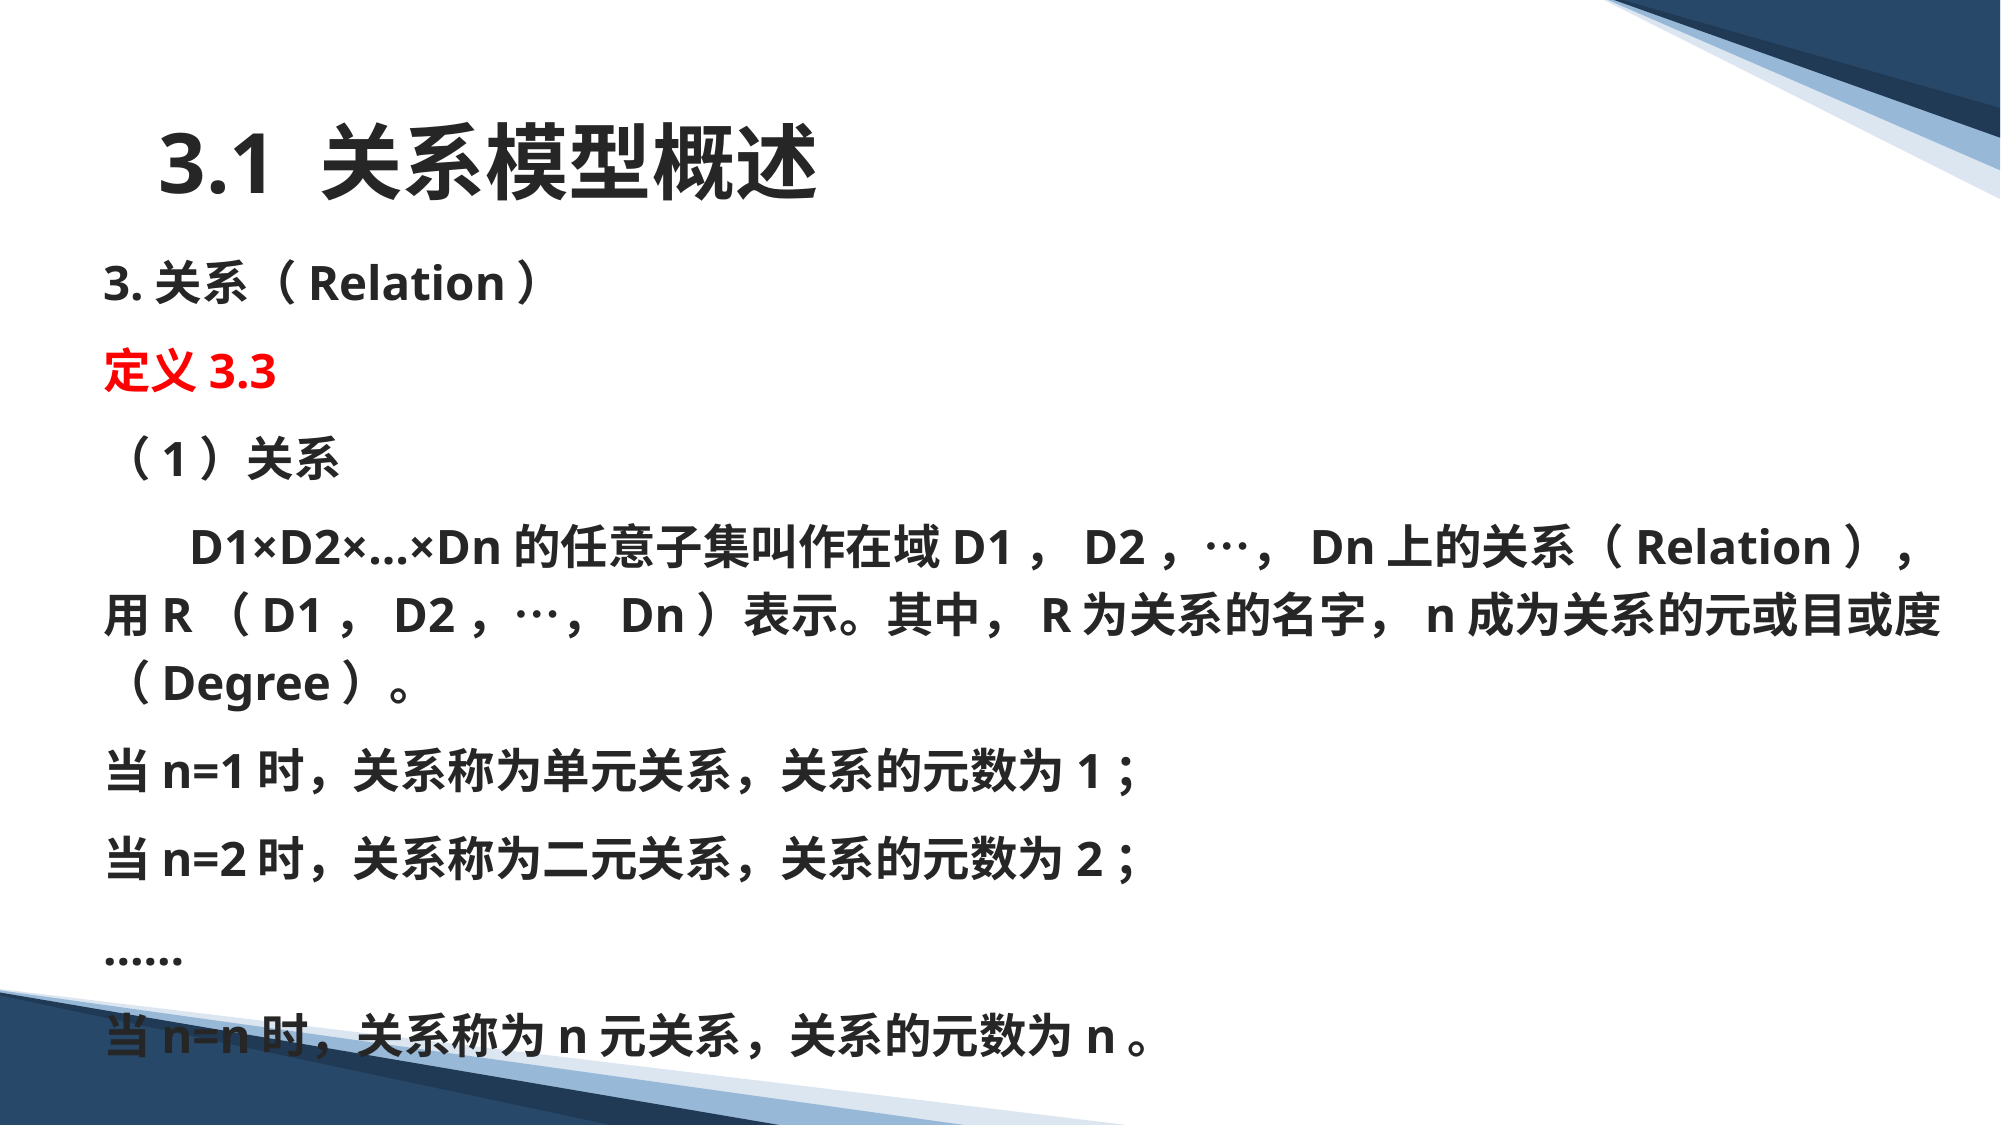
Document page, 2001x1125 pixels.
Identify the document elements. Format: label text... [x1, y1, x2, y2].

title 3.1 关系模型概述 [143, 0, 1857, 219]
list 3.关系（Relation） 定义3.3 （1）关系 D1×D2×…×Dn的任意子集叫作在域D1，D2，…，Dn上的关系（Relation），用R（D1，D2，…，Dn）表示。其中，R为关系的名字，n成为关系的元或目或度（Degree）。 当n=1时，关系称为单元关系，关系的元数为1； 当n=2时，关系称为二元关系，关系的元数为2； …… 当n=n时，关系称为n元关系，关系的元数为n。 [88, 233, 1966, 1078]
